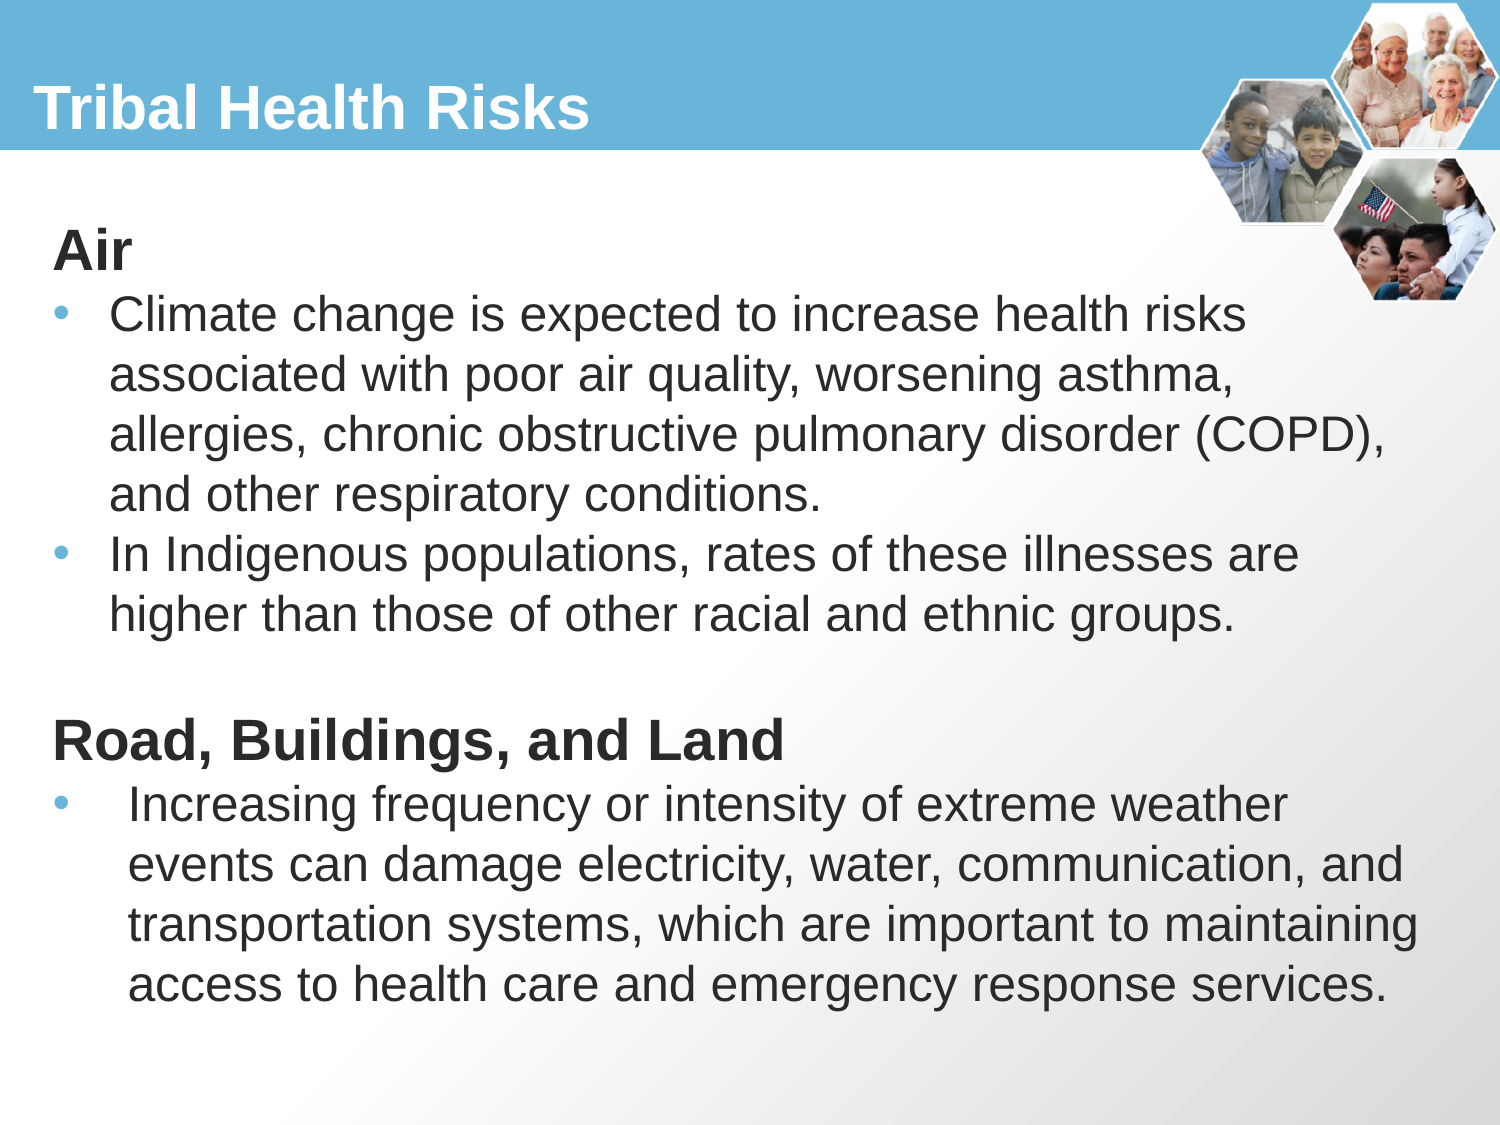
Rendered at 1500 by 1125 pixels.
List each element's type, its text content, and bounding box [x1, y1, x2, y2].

picture [1173, 2, 1500, 303]
title Tribal Health Risks [18, 0, 1425, 150]
text_box Air Climate change is expected to increase health risks associated with poor air quality, worsening asthma, allergies, chronic obstructive pulmonary disorder (COPD), and other respiratory conditions. In Indigenous populations, rates of these illnesses are higher than those of other racial and ethnic groups. Road, Buildings, and Land Increasing frequency or intensity of extreme weather events can damage electricity, water, communication, and transportation systems, which are important to maintaining access to health care and emergency response services. [37, 204, 1444, 1070]
